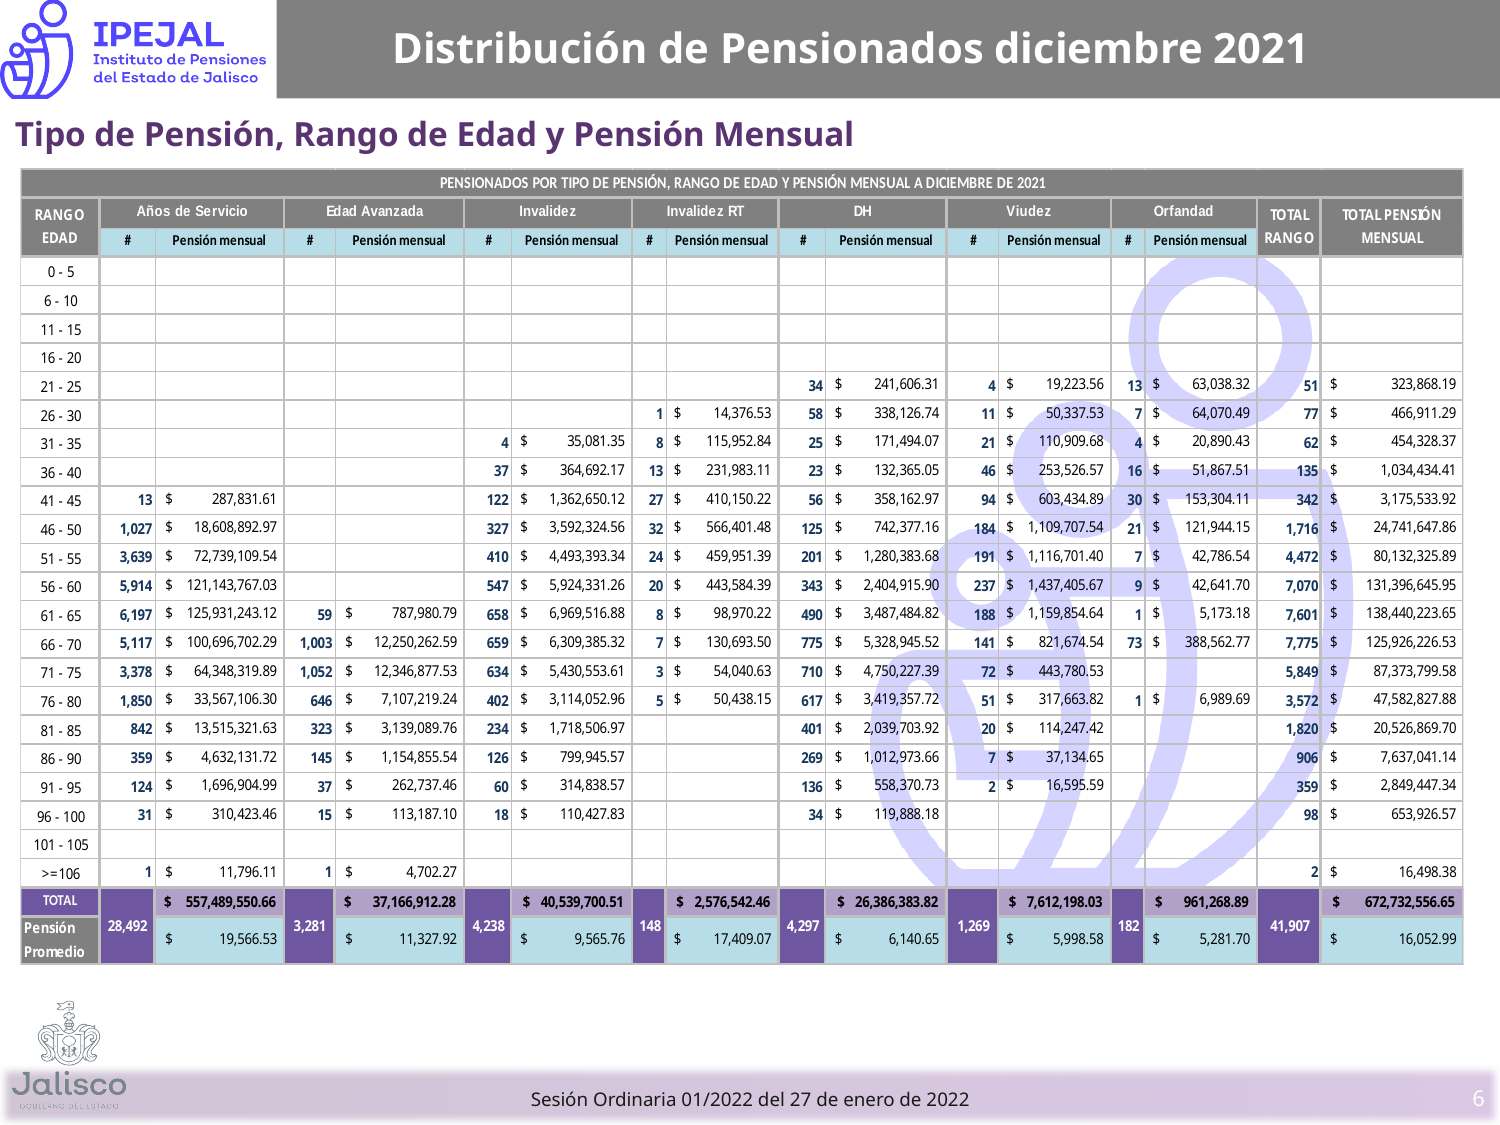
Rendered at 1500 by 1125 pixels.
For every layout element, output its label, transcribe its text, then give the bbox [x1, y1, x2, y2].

picture [19, 168, 1465, 966]
slide_number 6 [1149, 1069, 1500, 1125]
picture [0, 0, 266, 99]
title Distribución de Pensionados diciembre 2021 [277, 1, 1425, 99]
picture [0, 993, 153, 1120]
text_box Tipo de Pensión, Rango de Edad y Pensión Mensual [0, 105, 997, 161]
footer Sesión Ordinaria 01/2022 del 27 de enero de 2022 [471, 1081, 1029, 1116]
